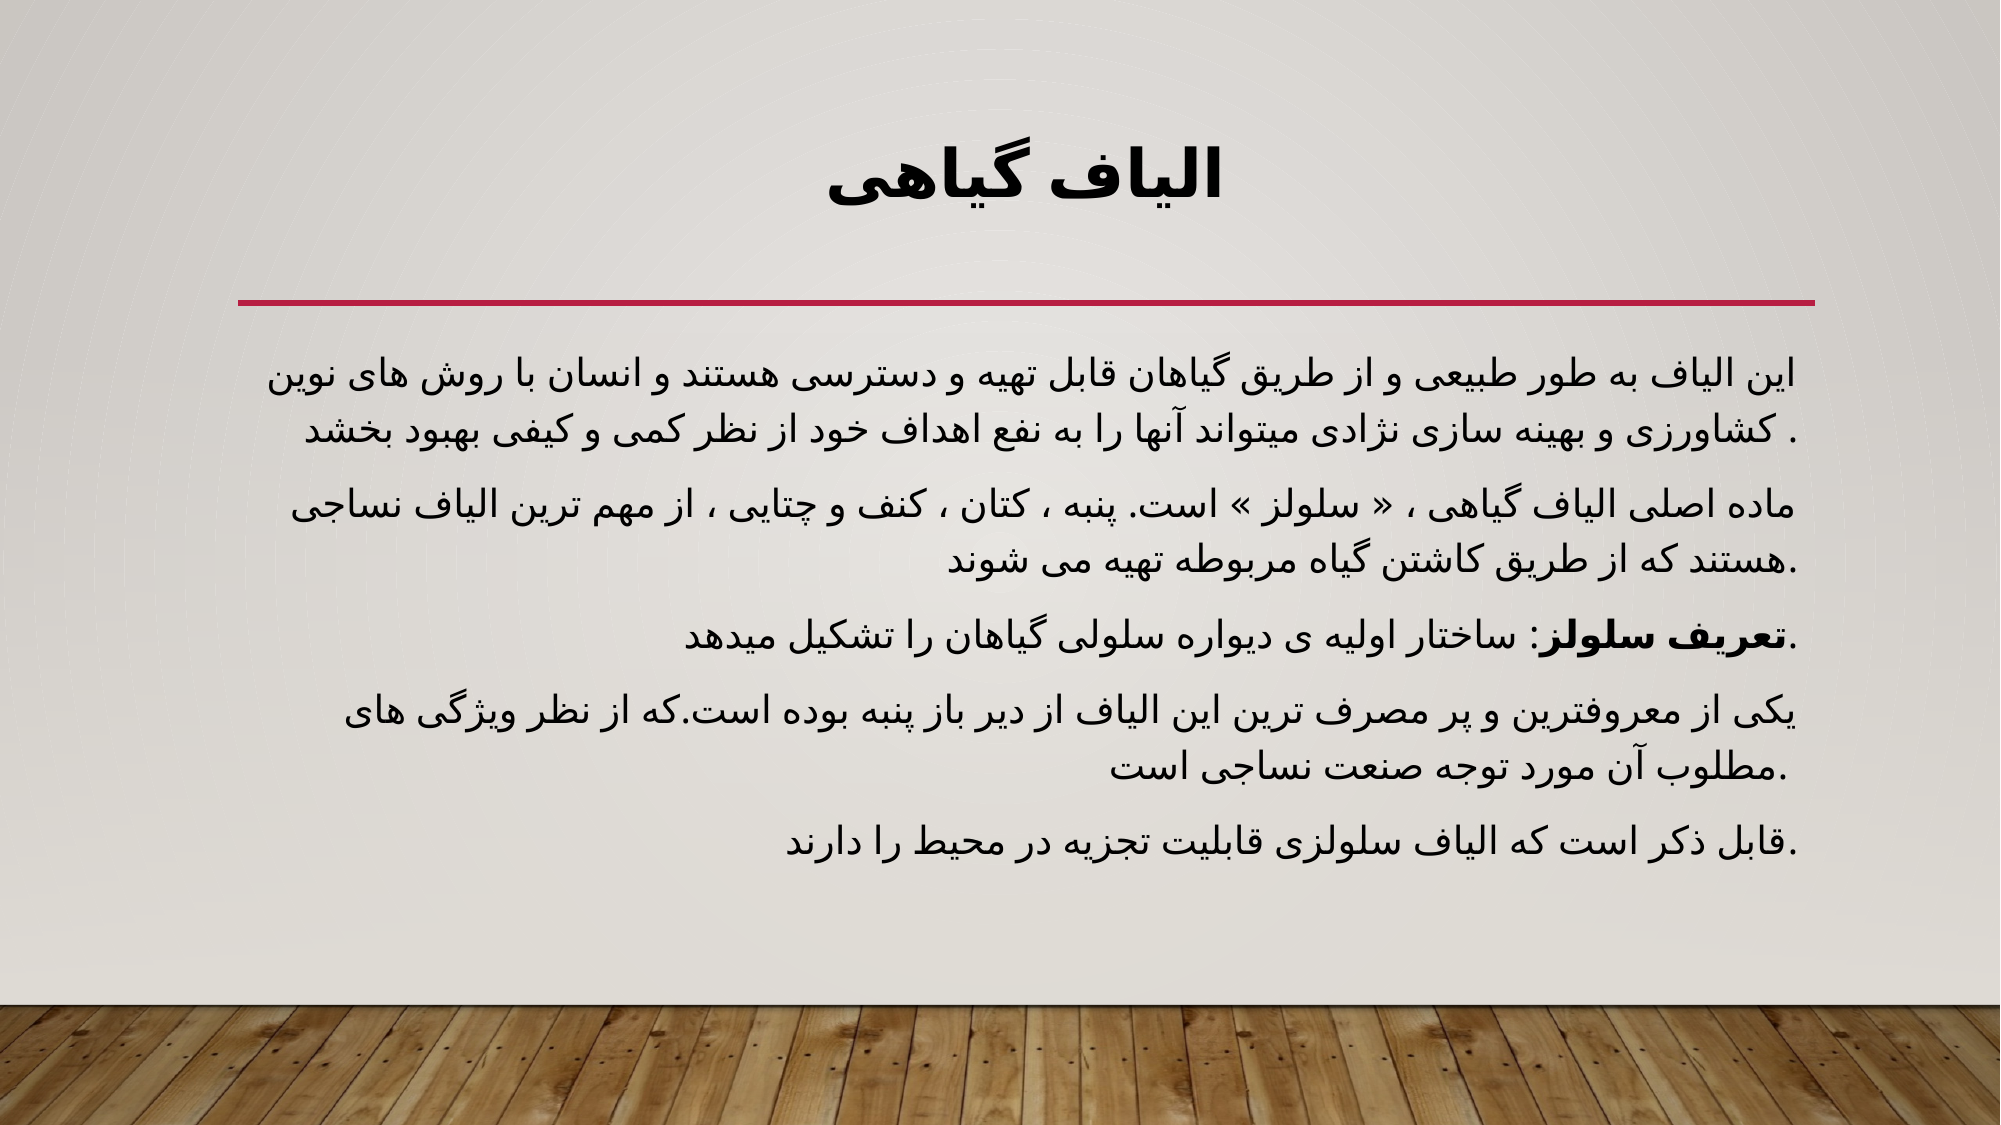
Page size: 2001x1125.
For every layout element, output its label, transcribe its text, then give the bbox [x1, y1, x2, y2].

list این الیاف به طور طبیعی و از طریق گیاهان قابل تهیه و دسترسی هستند و انسان با روش های نوین کشاورزی و بهینه سازی نژادی میتواند آنها را به نفع اهداف خود از نظر کمی و کیفی بهبود بخشد . ماده اصلی الیاف گیاهی ، « سلولز » است. پنبه ، کتان ، کنف و چتایی ، از مهم ترین الیاف نساجی هستند که از طریق کاشتن گیاه مربوطه تهیه می شوند. تعریف سلولز: ساختار اولیه ی دیواره سلولی گیاهان را تشکیل میدهد. یکی از معروفترین و پر مصرف ترین این الیاف از دیر باز پنبه بوده است.که از نظر ویژگی های مطلوب آن مورد توجه صنعت نساجی است. قابل ذکر است که الیاف سلولزی قابلیت تجزیه در محیط را دارند. [238, 330, 1814, 897]
picture [0, 1005, 2000, 1125]
title الیاف گیاهی [238, 131, 1814, 305]
